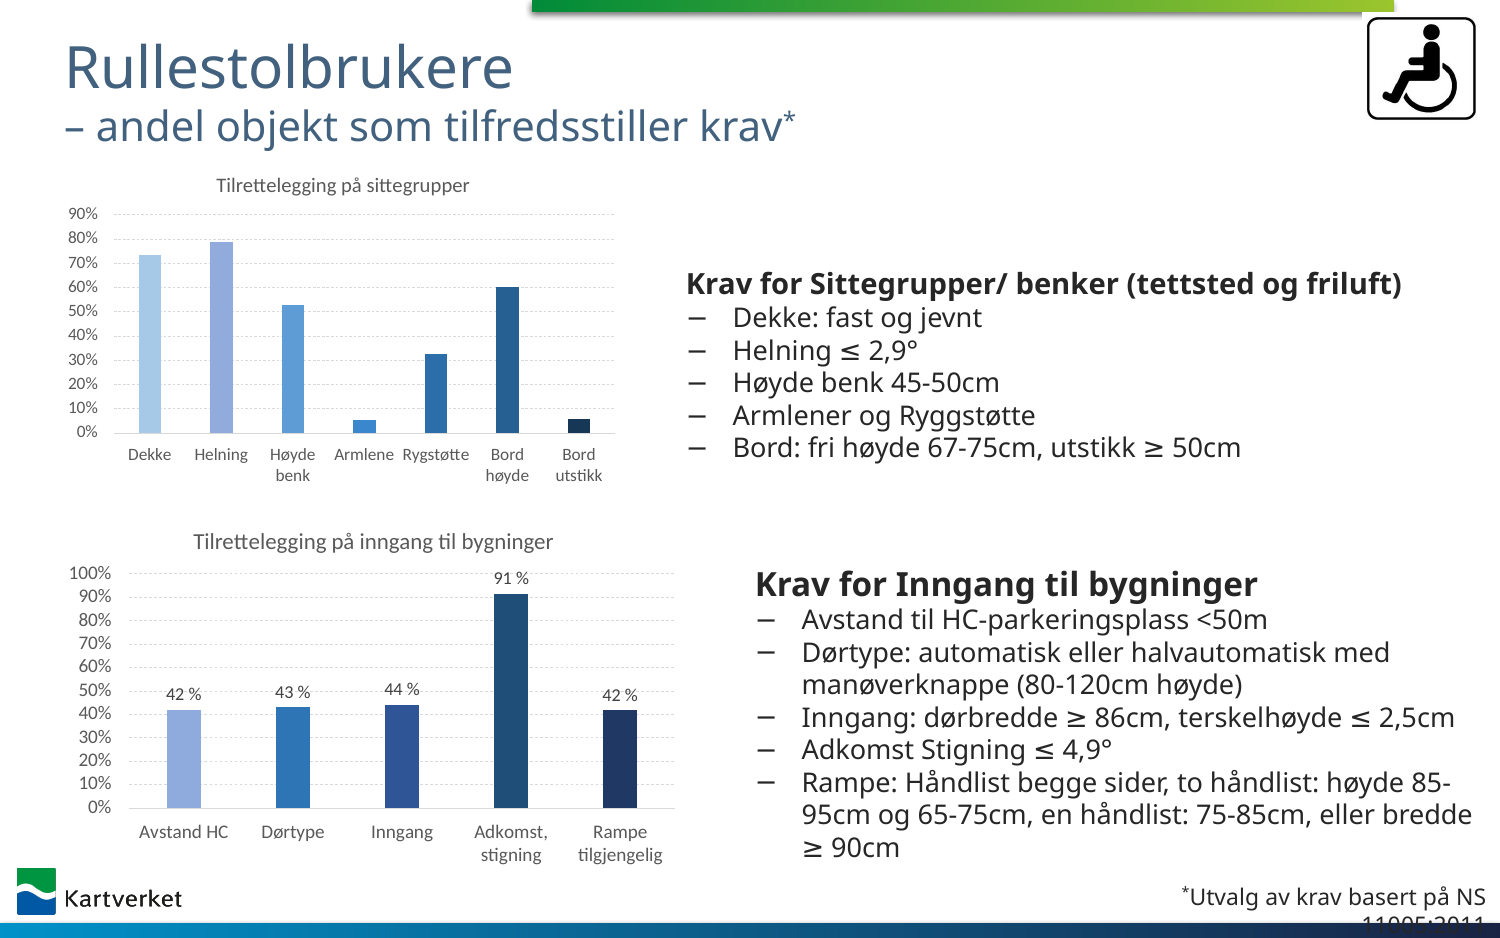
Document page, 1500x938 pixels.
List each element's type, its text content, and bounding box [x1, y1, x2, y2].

picture [1362, 12, 1481, 126]
text_box Rullestolbrukere – andel objekt som tilfredsstiller krav* [49, 25, 1431, 158]
text_box *Utvalg av krav basert på NS 11005:2011 [1068, 873, 1500, 938]
picture [62, 520, 686, 874]
text_box Krav for Inngang til bygninger Avstand til HC-parkeringsplass <50m Dørtype: automatisk eller halvautomatisk med manøverknappe (80-120cm høyde) Inngang: dørbredde ≥ 86cm, terskelhøyde ≤ 2,5cm Adkomst Stigning ≤ 4,9° Rampe: Håndlist begge sider, to håndlist: høyde 85-95cm og 65-75cm, en håndlist: 75-85cm, eller bredde ≥ 90cm [740, 555, 1491, 870]
picture [62, 166, 625, 492]
text_box Krav for Sittegrupper/ benker (tettsted og friluft) Dekke: fast og jevnt Helning ≤ 2,9° Høyde benk 45-50cm Armlener og Ryggstøtte Bord: fri høyde 67-75cm, utstikk ≥ 50cm [670, 258, 1418, 471]
